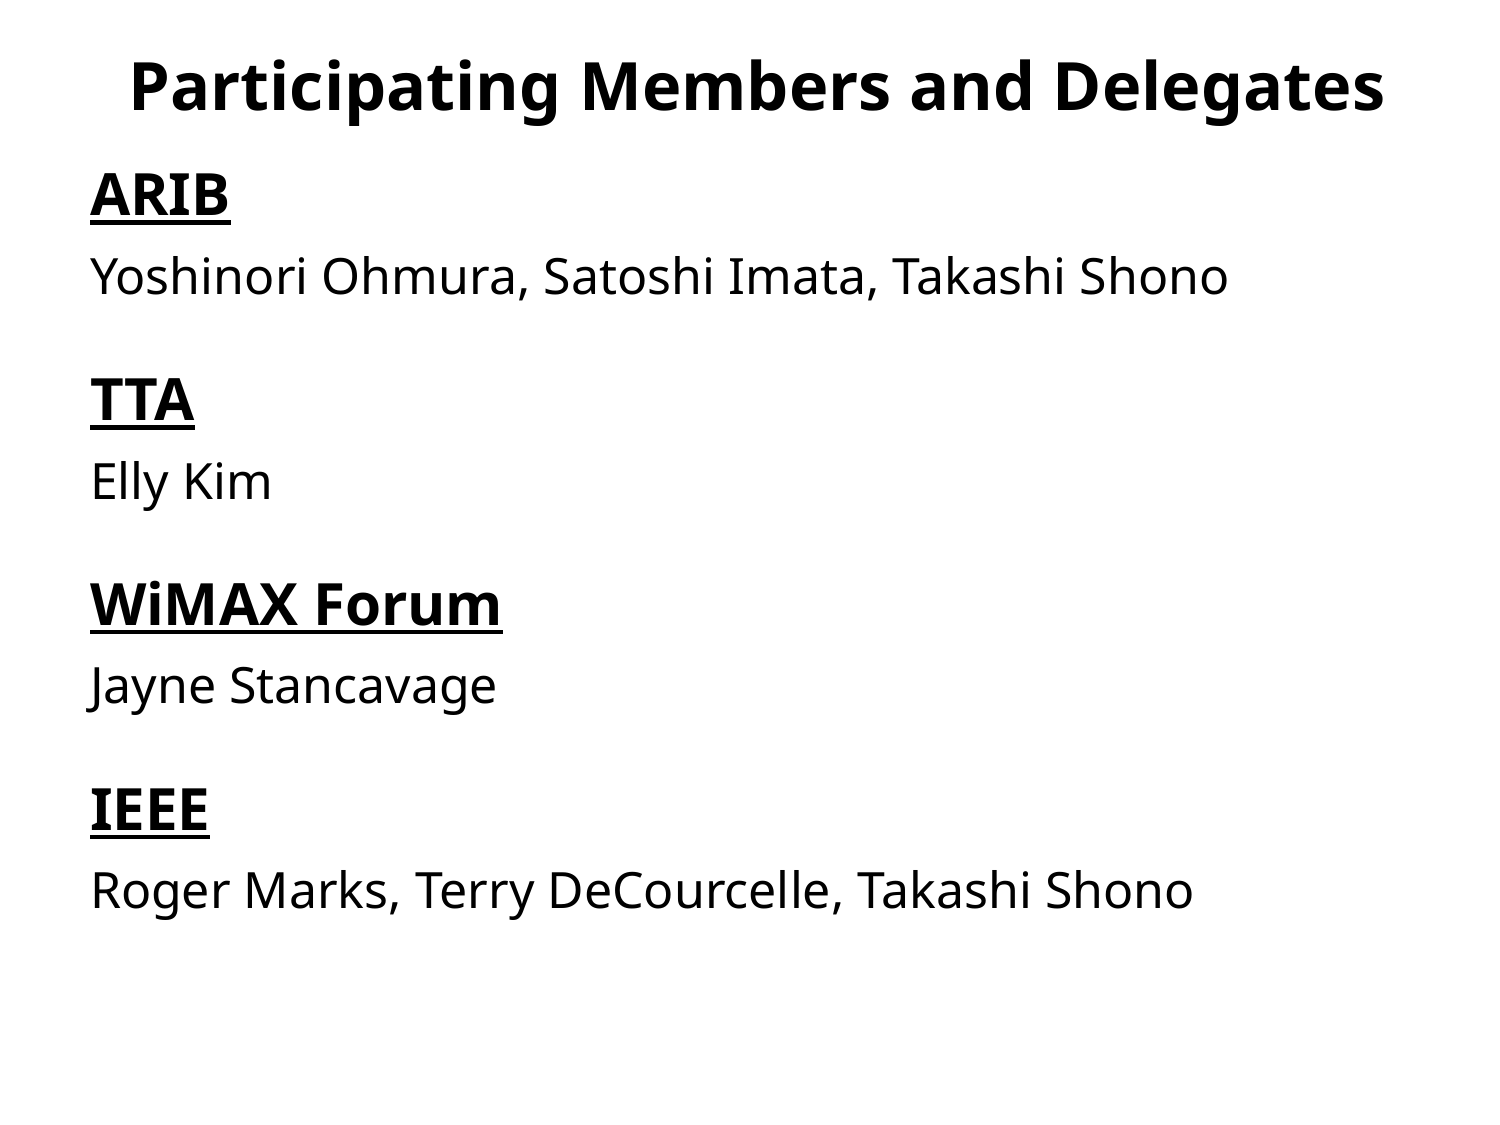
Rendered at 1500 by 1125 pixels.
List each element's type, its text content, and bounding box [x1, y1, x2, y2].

title Participating Members and Delegates [75, 36, 1425, 149]
list ARIB Yoshinori Ohmura, Satoshi Imata, Takashi Shono TTA Elly Kim WiMAX Forum Jayne Stancavage IEEE Roger Marks, Terry DeCourcelle, Takashi Shono [75, 149, 1425, 1063]
